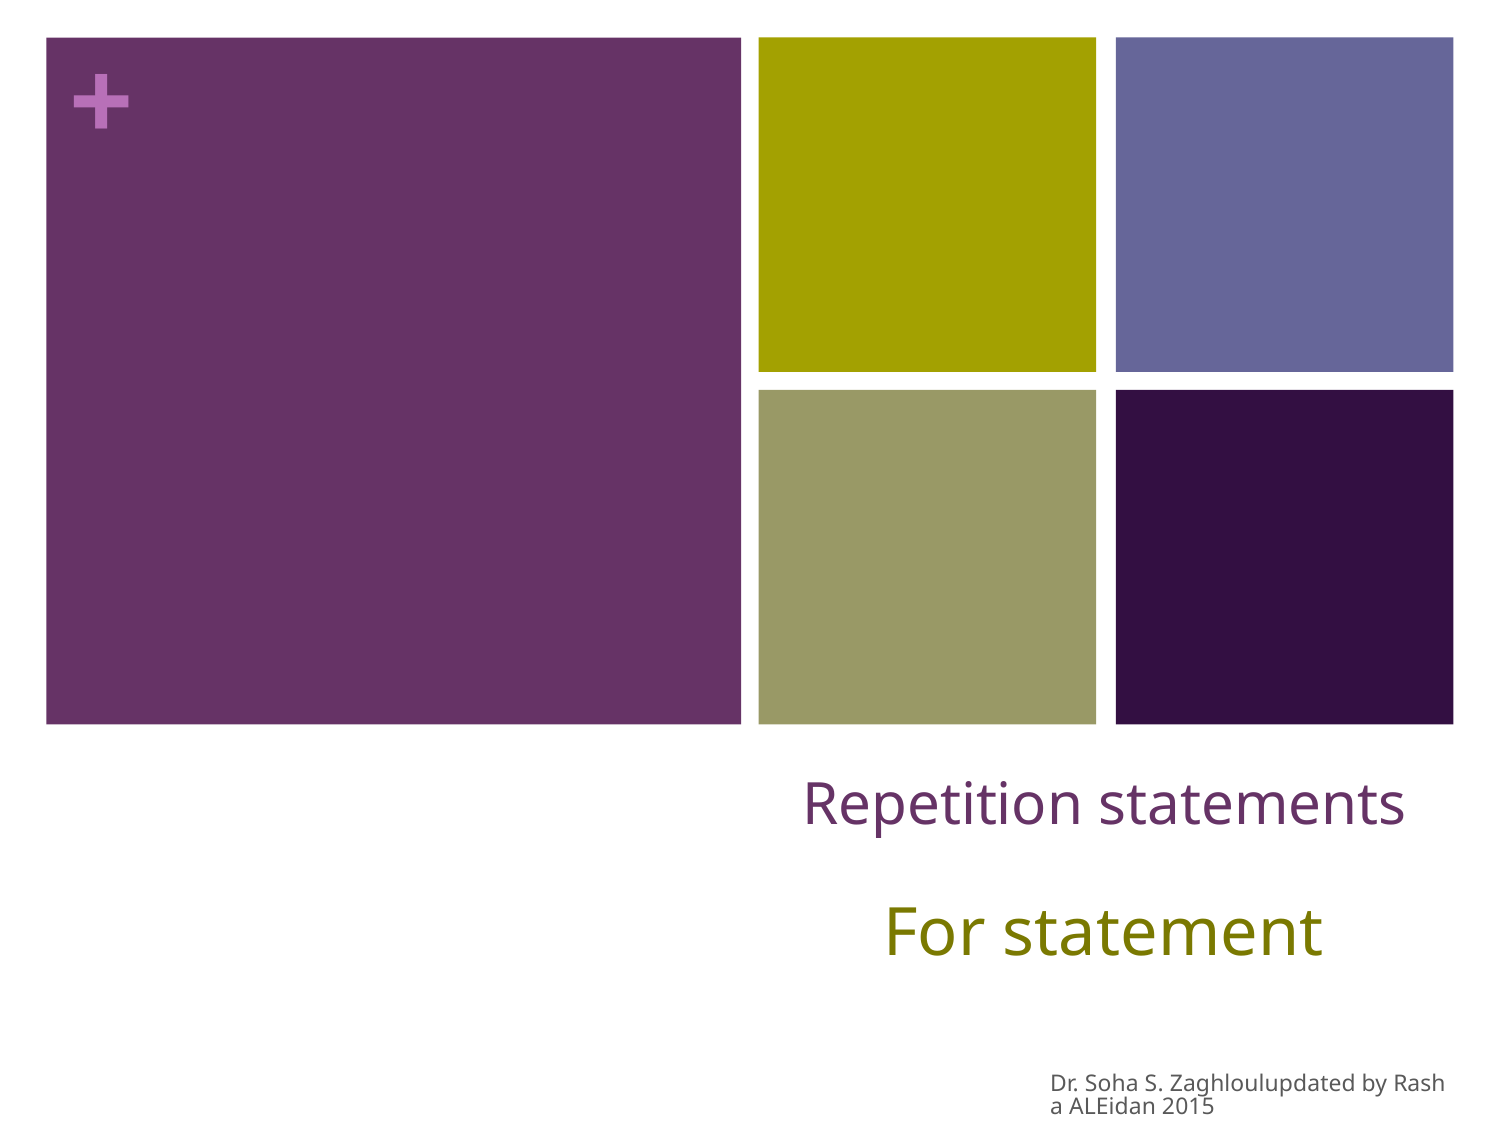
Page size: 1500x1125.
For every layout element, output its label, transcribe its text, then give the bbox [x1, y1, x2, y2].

subtitle For statement [868, 881, 1500, 1005]
footer Dr. Soha S. Zaghloul updated by Rasha ALEidan 2015 [1035, 1054, 1465, 1114]
title Repetition statements [787, 758, 1450, 912]
